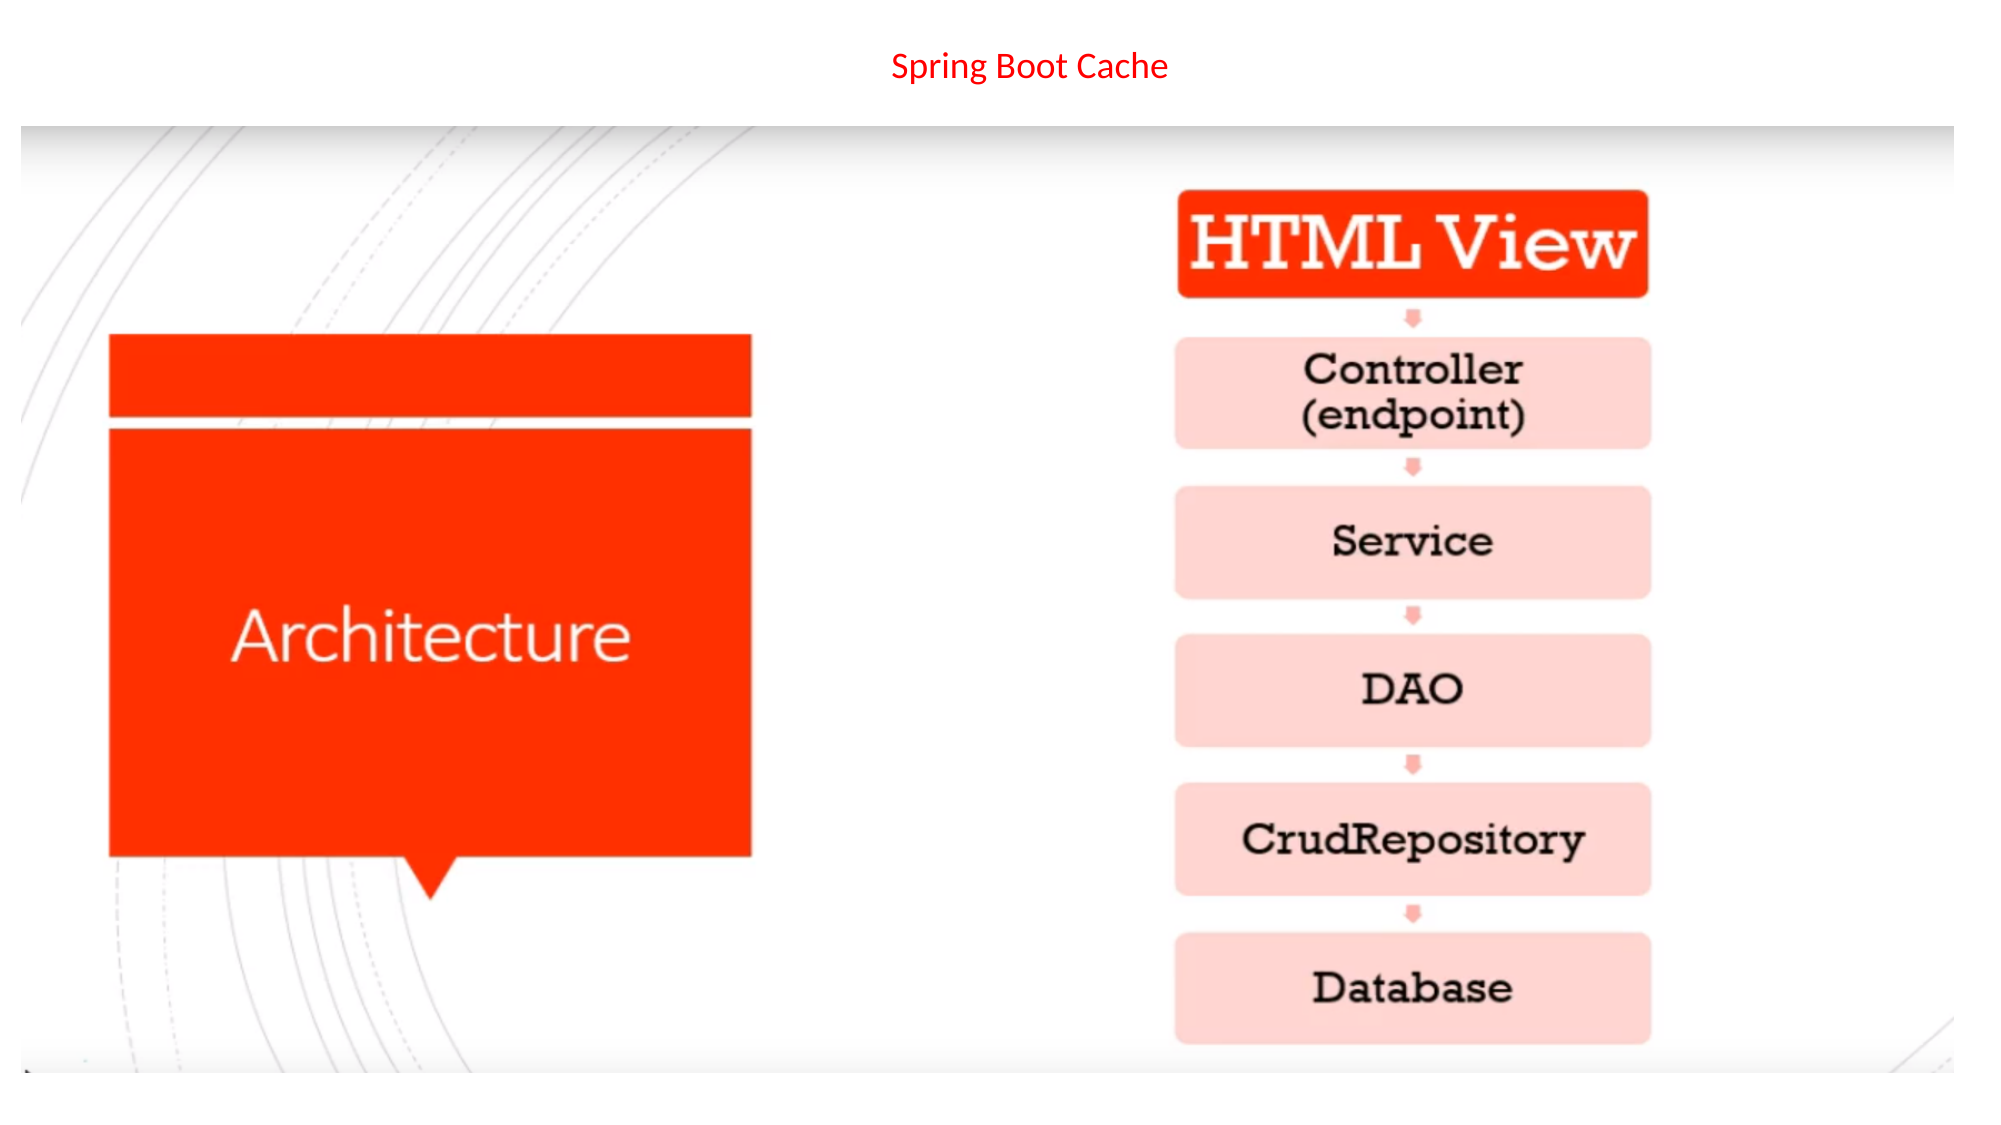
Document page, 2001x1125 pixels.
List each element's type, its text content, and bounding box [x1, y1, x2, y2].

text_box Spring Boot Cache [508, 0, 1552, 126]
picture [21, 126, 1954, 1073]
